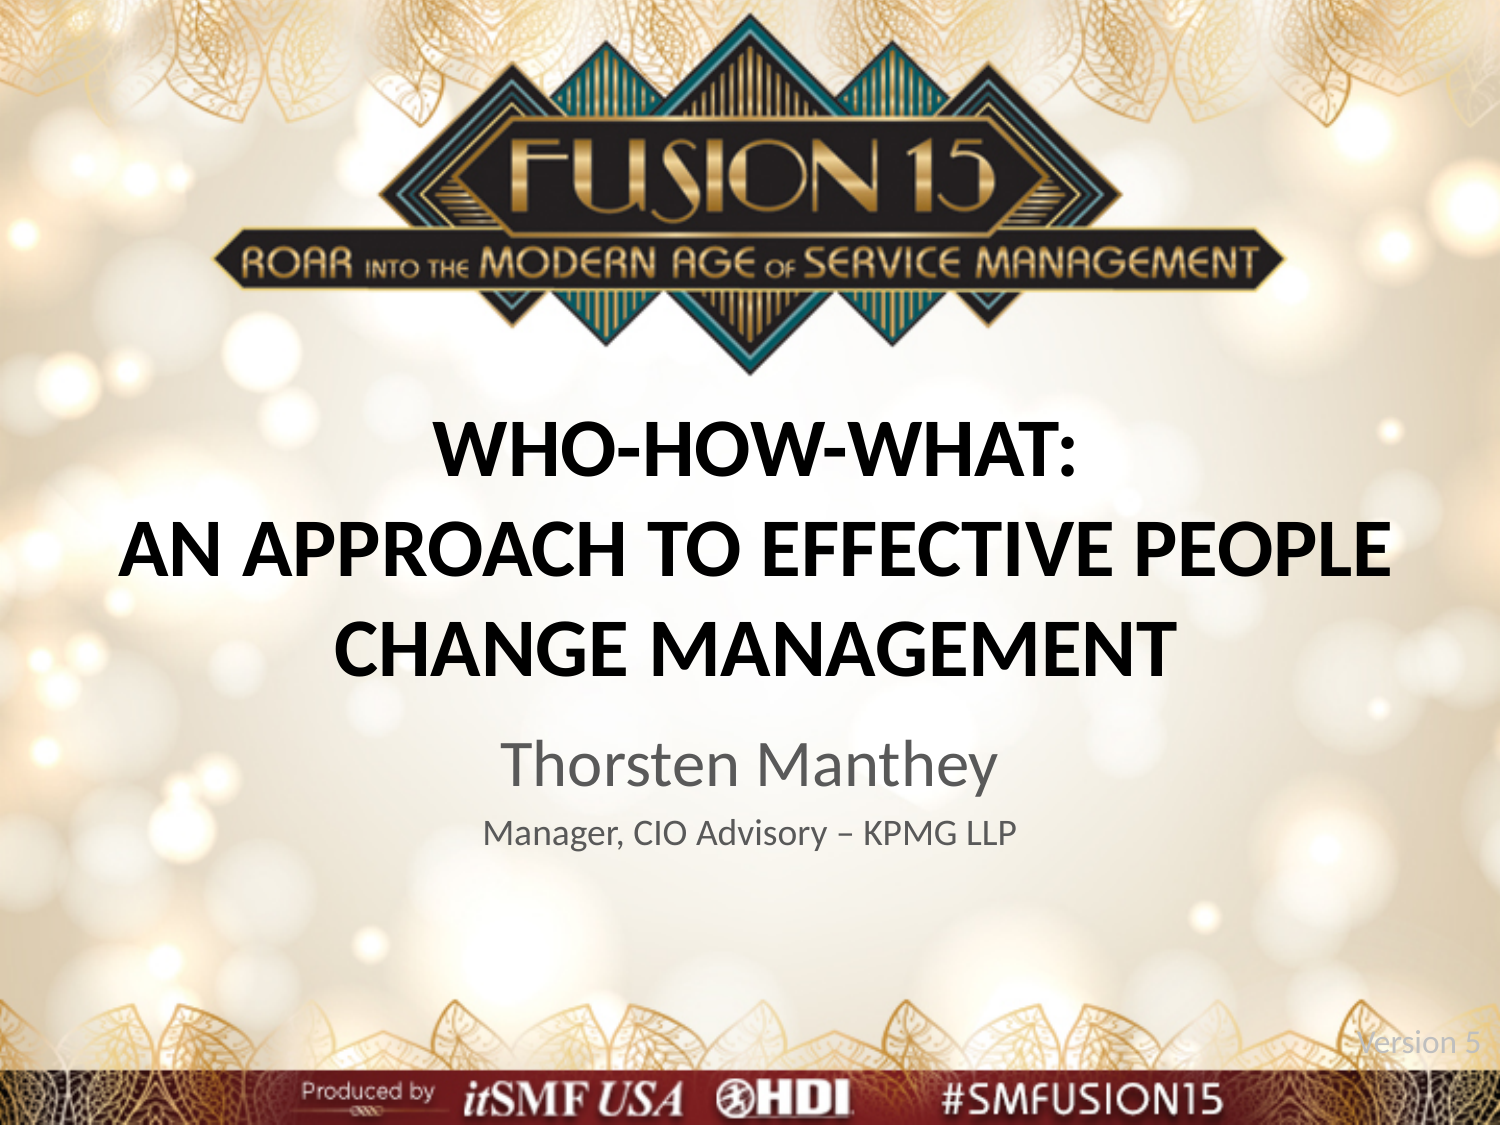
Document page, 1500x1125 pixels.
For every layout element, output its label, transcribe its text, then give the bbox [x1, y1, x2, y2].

picture [0, 0, 1500, 1125]
subtitle Thorsten Manthey Manager, CIO Advisory – KPMG LLP [225, 712, 1275, 925]
text_box Version 5 [1342, 1012, 1497, 1068]
title WHO-HOW-WHAT: AN APPROACH TO EFFECTIVE PEOPLE CHANGE MANAGEMENT [50, 399, 1463, 688]
